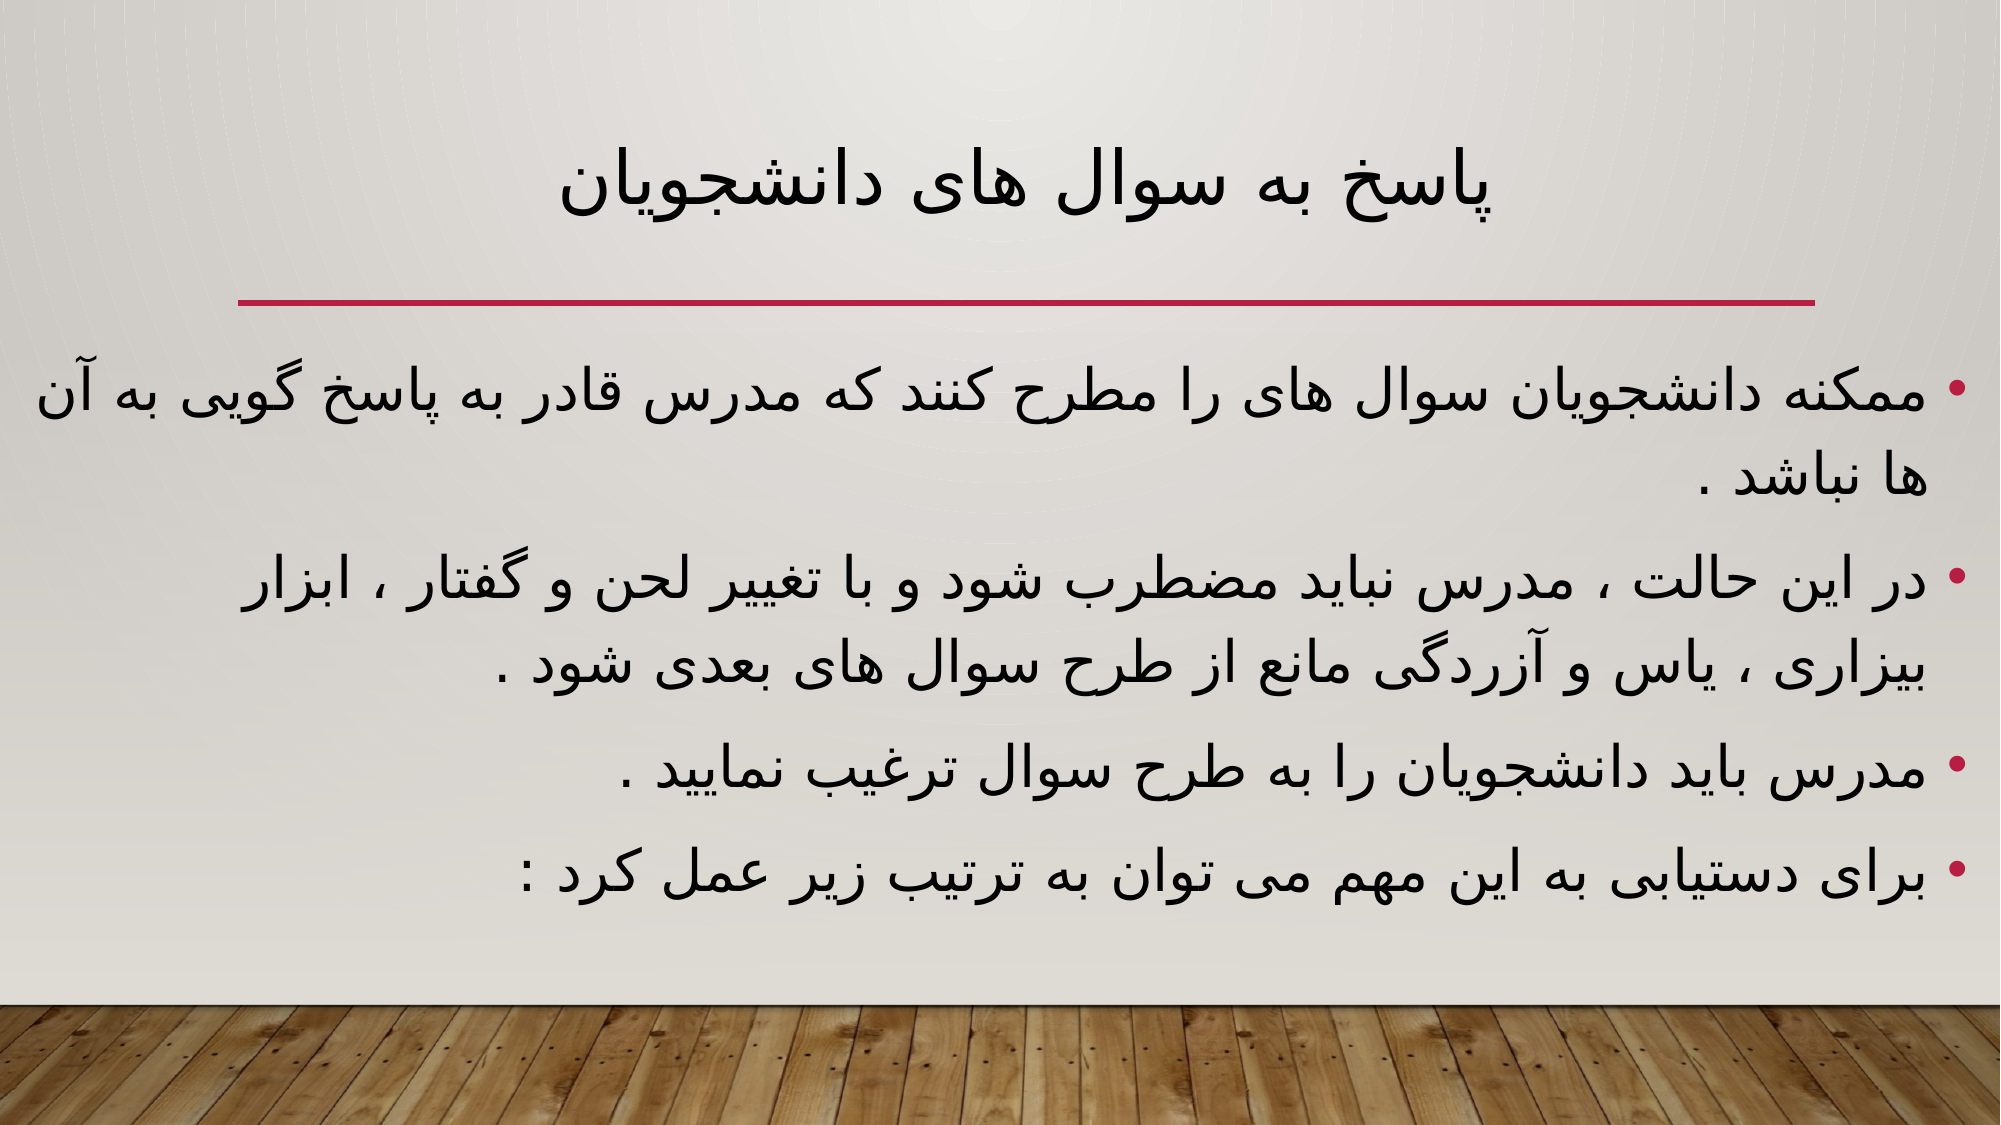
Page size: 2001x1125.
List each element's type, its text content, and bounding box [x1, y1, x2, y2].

list ممکنه دانشجویان سوال های را مطرح کنند که مدرس قادر به پاسخ گویی به آن ها نباشد . در این حالت ، مدرس نباید مضطرب شود و با تغییر لحن و گفتار ، ابزار بیزاری ، یاس و آزردگی مانع از طرح سوال های بعدی شود . مدرس باید دانشجویان را به طرح سوال ترغیب نمایید . برای دستیابی به این مهم می توان به ترتیب زیر عمل کرد : [17, 330, 1983, 993]
picture [0, 1005, 2000, 1125]
title پاسخ به سوال های دانشجویان [238, 131, 1814, 305]
